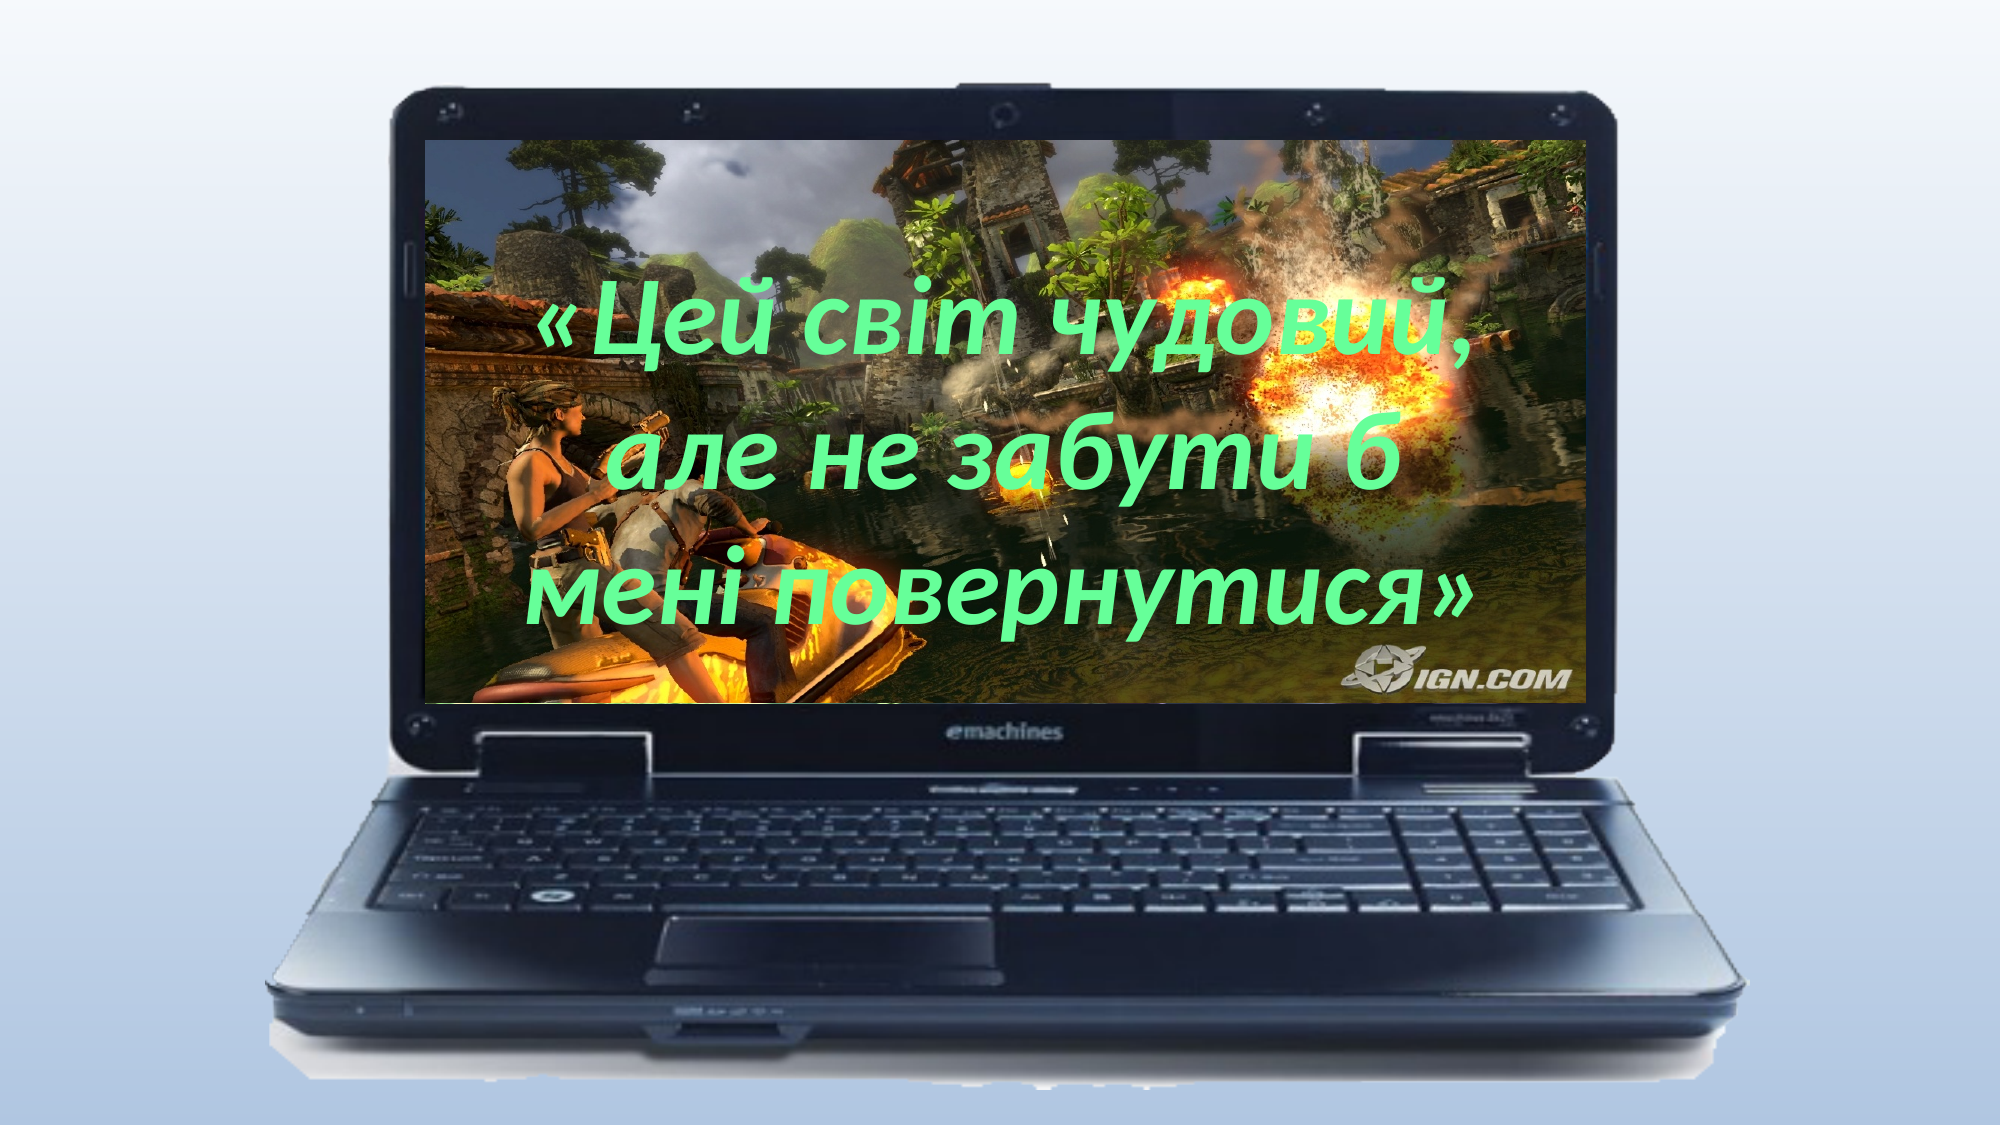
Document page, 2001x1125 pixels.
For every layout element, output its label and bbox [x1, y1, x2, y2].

picture [265, 81, 1751, 1091]
